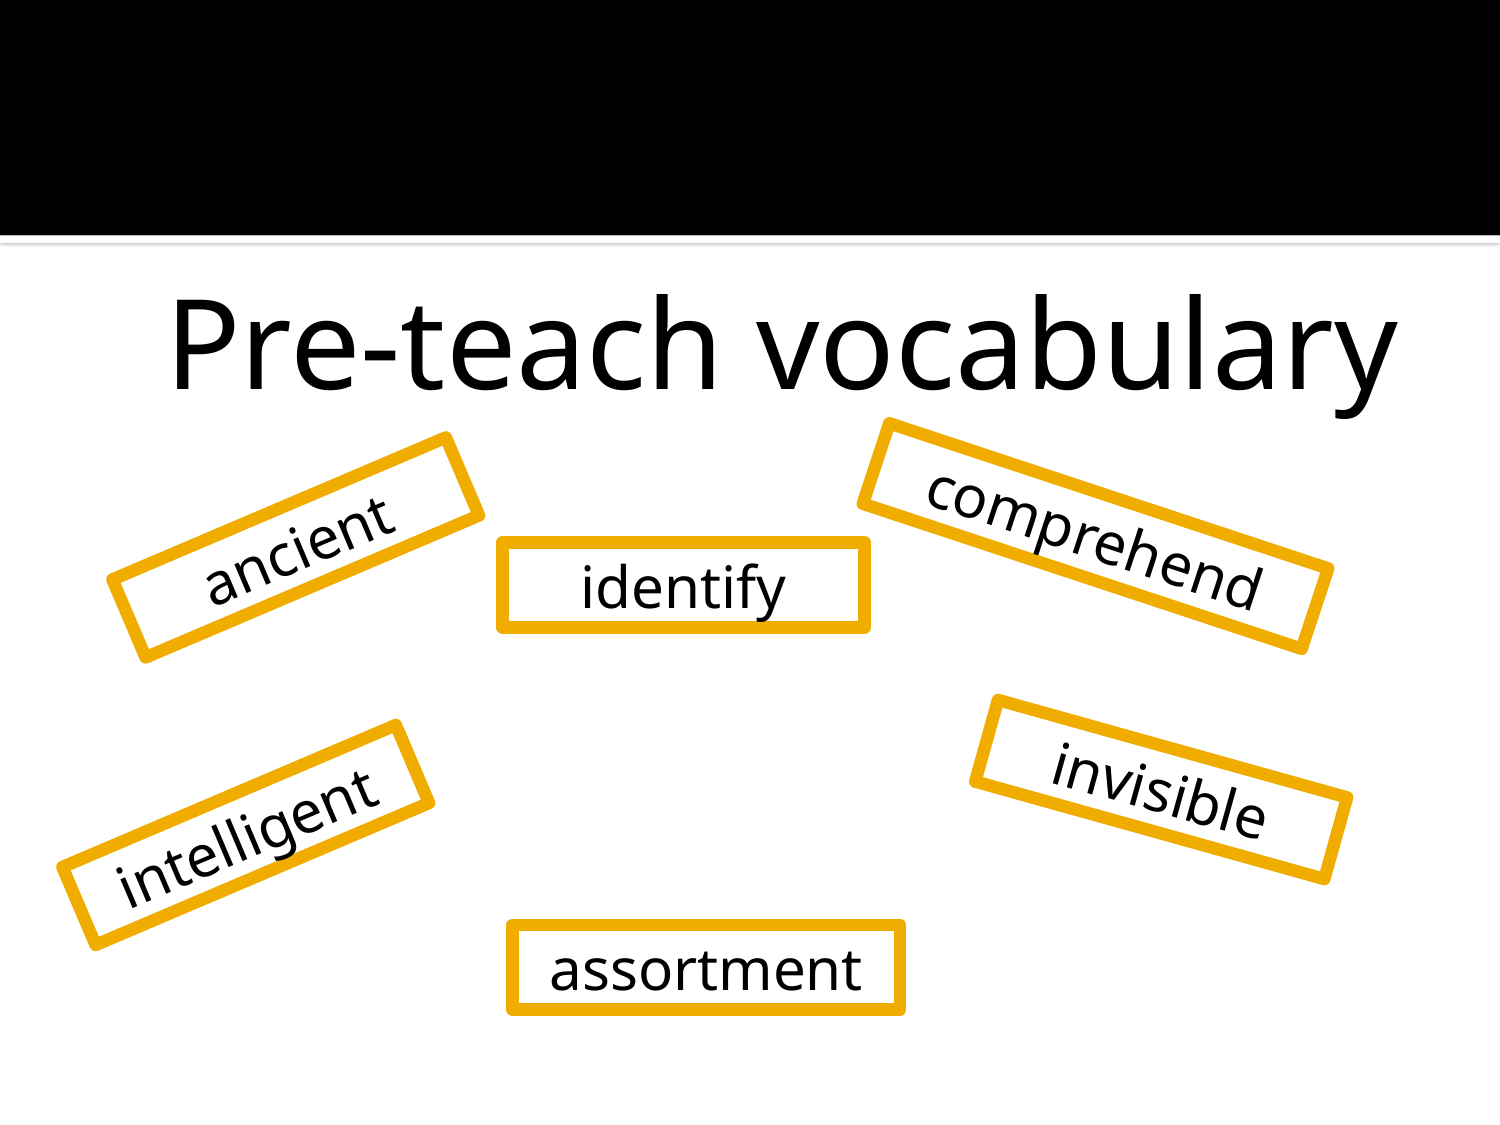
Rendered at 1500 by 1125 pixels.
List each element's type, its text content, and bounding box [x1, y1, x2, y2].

list Pre-teach vocabulary [50, 249, 1500, 500]
text_box ancient [112, 437, 480, 658]
text_box assortment [512, 924, 900, 1010]
text_box identify [502, 542, 865, 628]
text_box comprehend [862, 423, 1329, 649]
text_box intelligent [62, 725, 430, 945]
text_box invisible [975, 699, 1348, 880]
